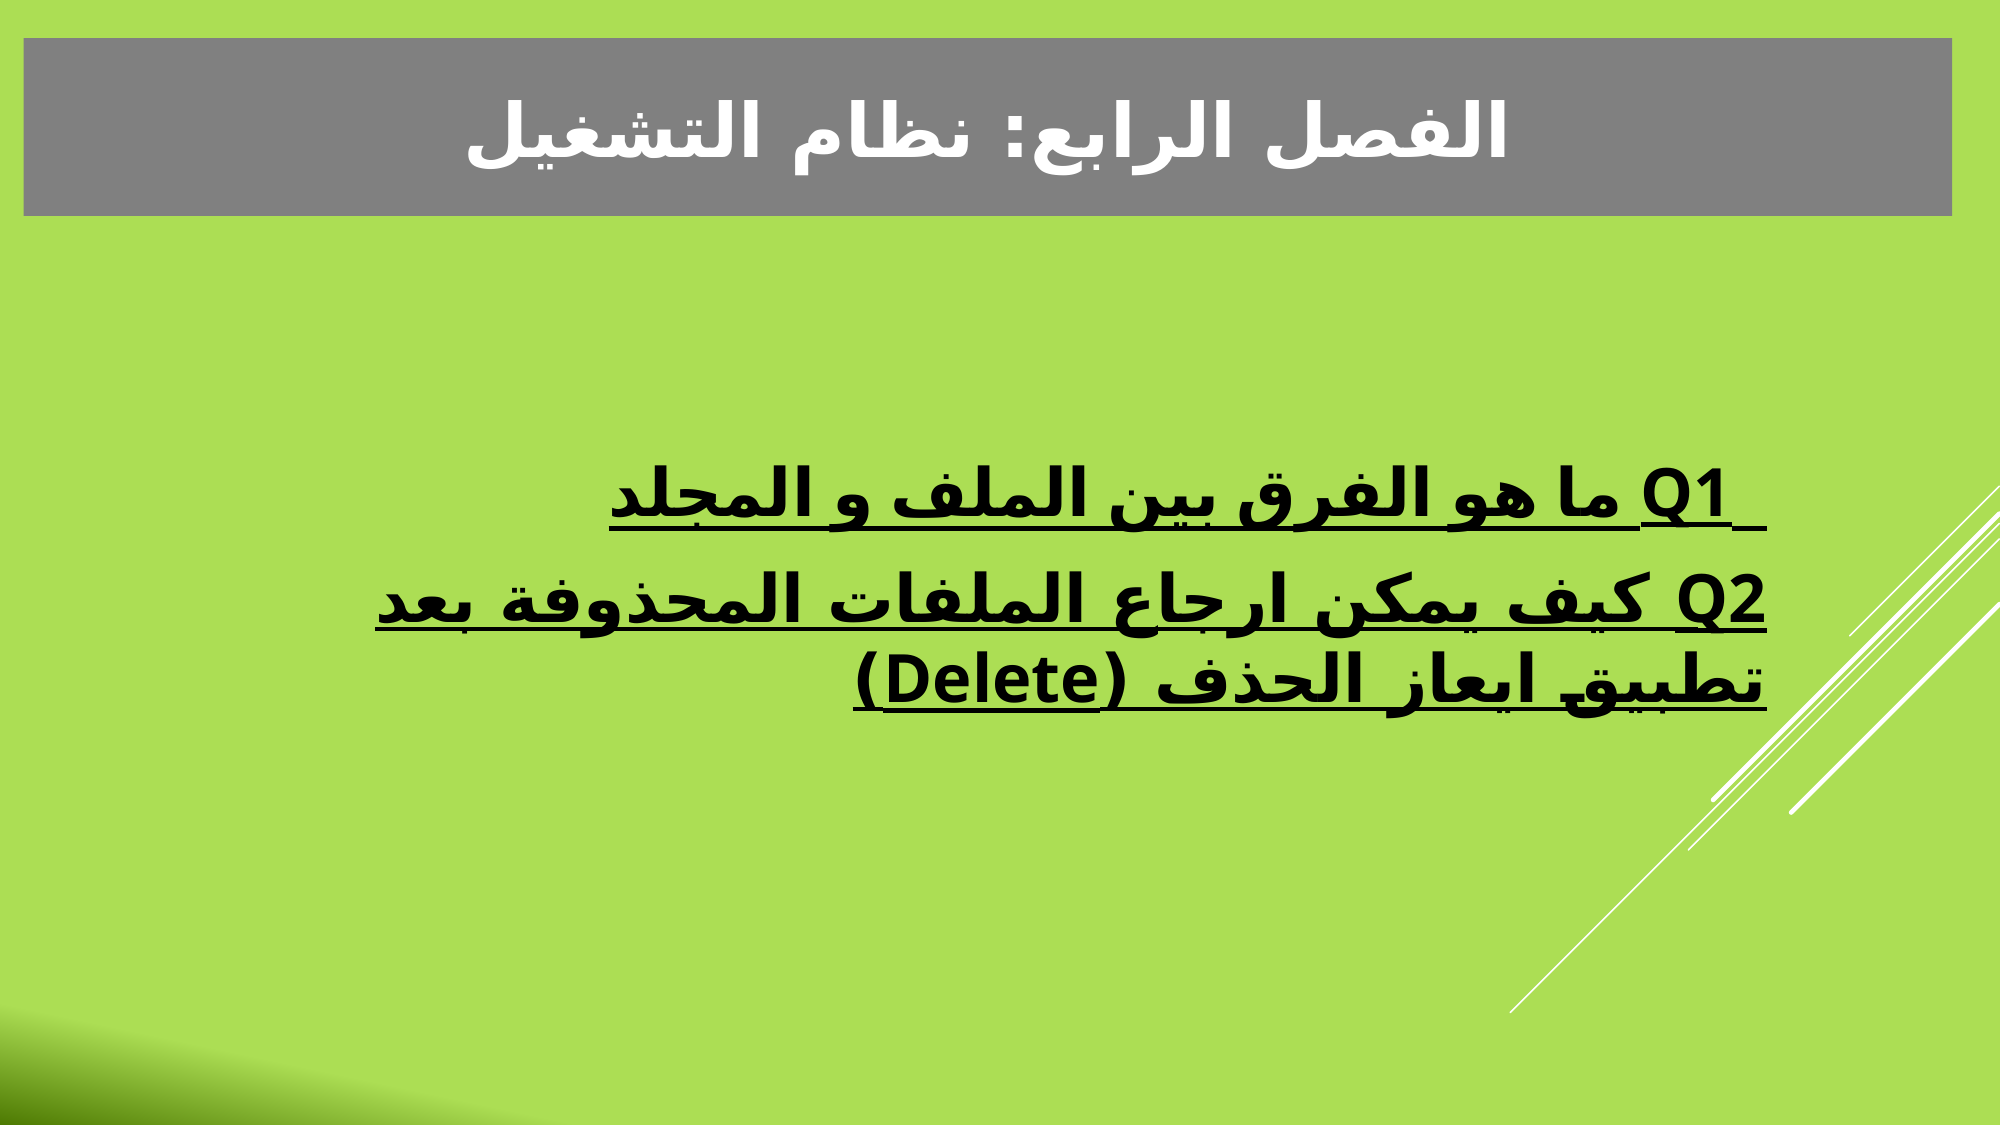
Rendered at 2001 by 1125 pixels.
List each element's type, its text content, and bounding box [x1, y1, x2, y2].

list Q1 ما هو الفرق بين الملف و المجلد Q2 كيف يمكن ارجاع الملفات المحذوفة بعد تطبيق ايعاز الحذف (Delete) [355, 183, 1782, 983]
text_box الفصل الرابع: نظام التشغيل [23, 38, 1953, 216]
